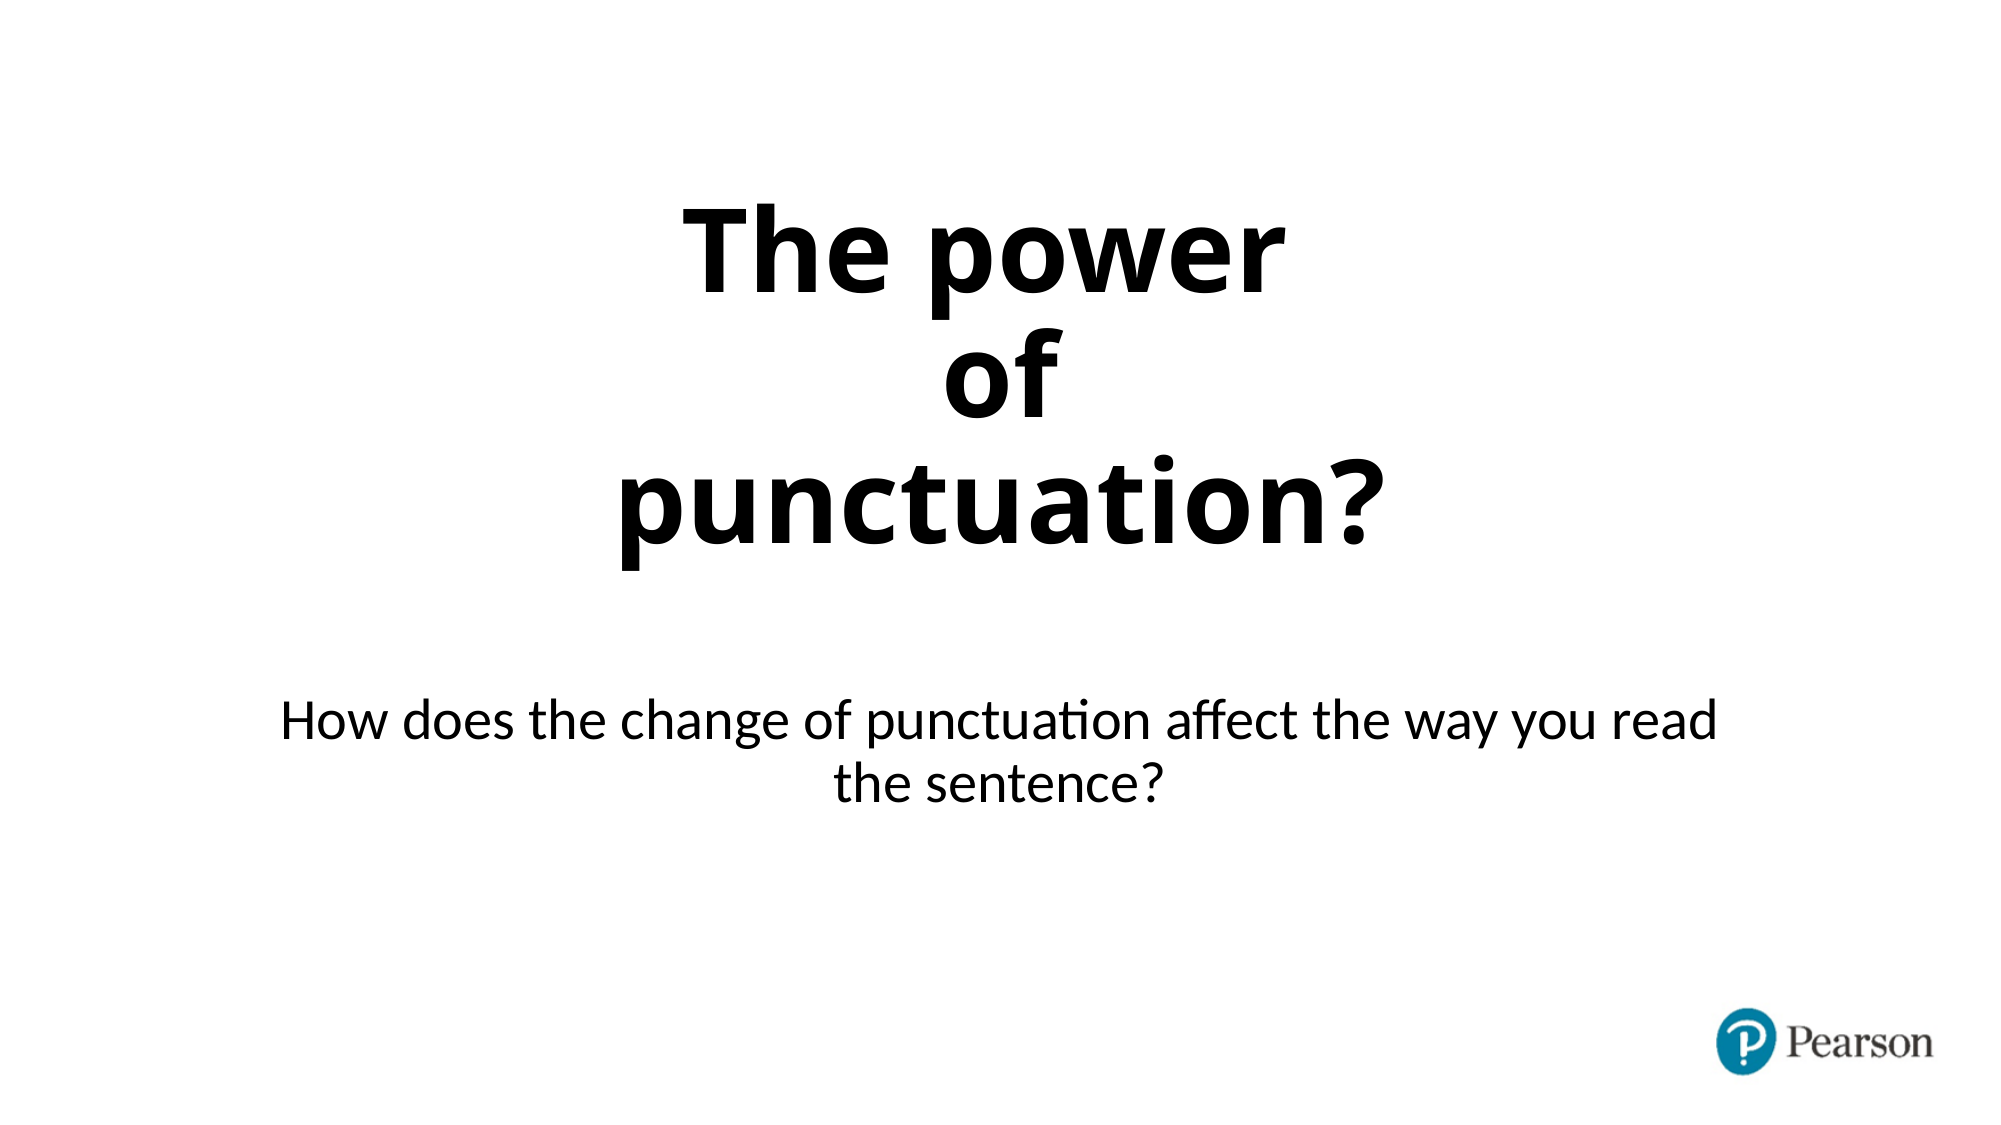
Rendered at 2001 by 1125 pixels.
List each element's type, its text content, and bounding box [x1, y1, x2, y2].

title The power of punctuation? [249, 184, 1750, 576]
picture [1706, 993, 1944, 1086]
subtitle How does the change of punctuation affect the way you read the sentence? [249, 590, 1750, 863]
